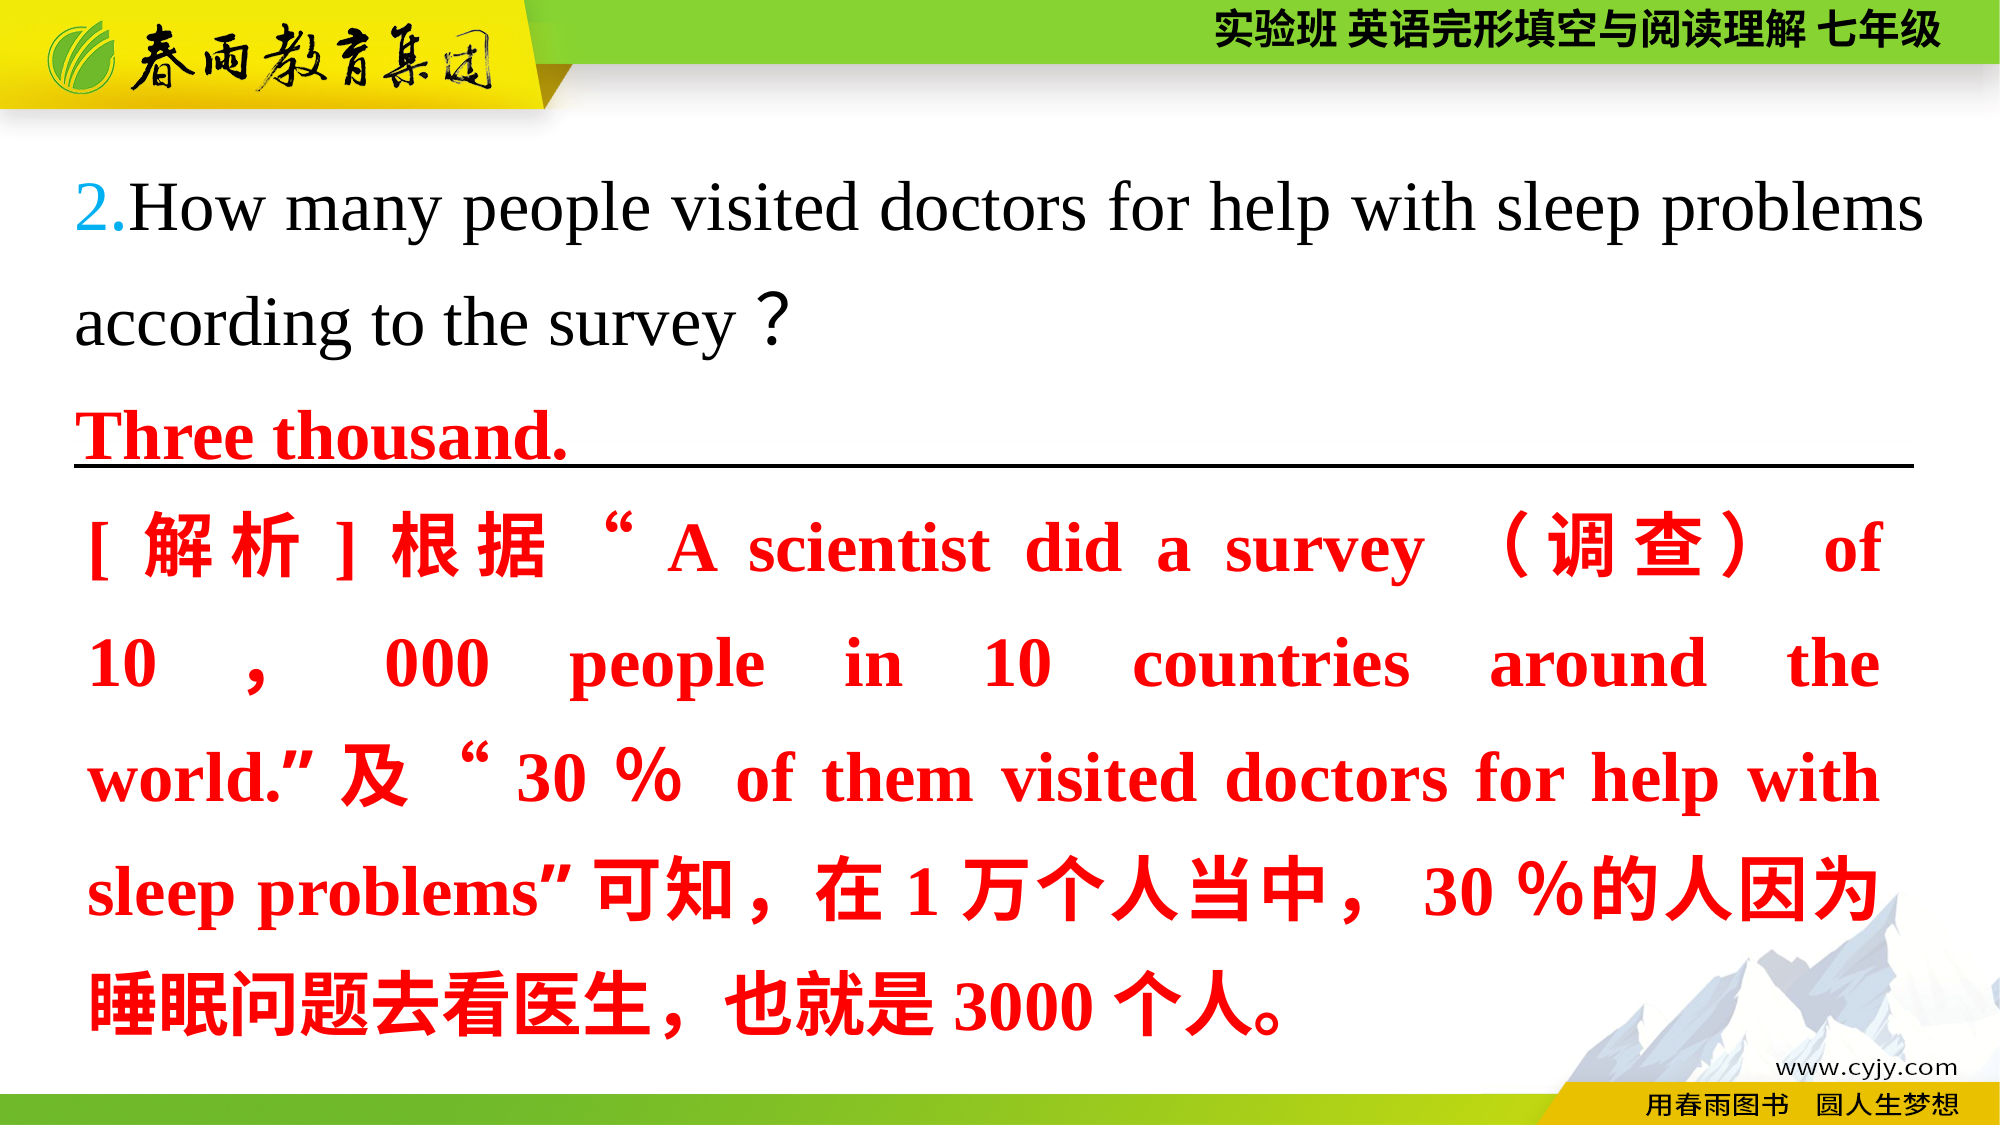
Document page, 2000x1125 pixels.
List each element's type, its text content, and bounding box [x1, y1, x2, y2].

picture [0, 0, 2000, 1125]
list 2.How many people visited doctors for help with sleep problems according to the survey？ —————————————————————————— [59, 122, 1944, 486]
text_box Three thousand. [60, 338, 1889, 482]
text_box [解析]根据“A scientist did a survey（调查）of 10，000 people in 10 countries around the world.”及“30％ of them visited doctors for help with sleep problems”可知，在1万个人当中，30％的人因为睡眠问题去看医生，也就是3000个人。 [72, 463, 1898, 1052]
